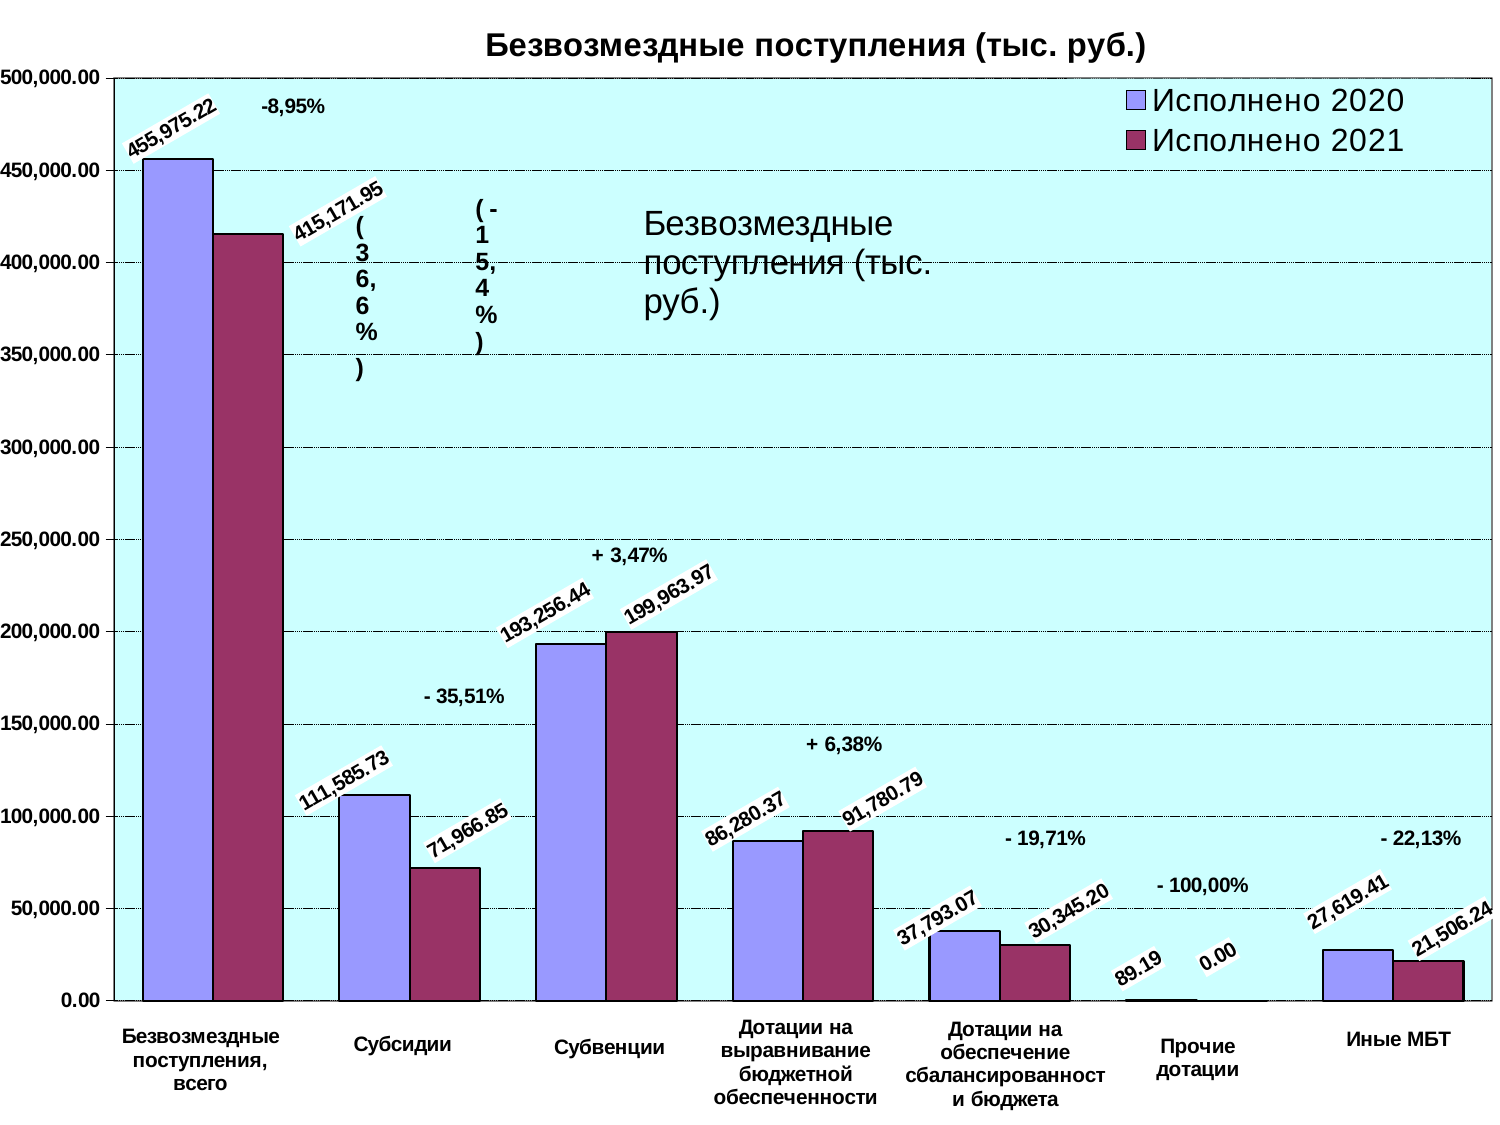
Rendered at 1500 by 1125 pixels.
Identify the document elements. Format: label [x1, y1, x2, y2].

chart [0, 0, 1500, 1125]
